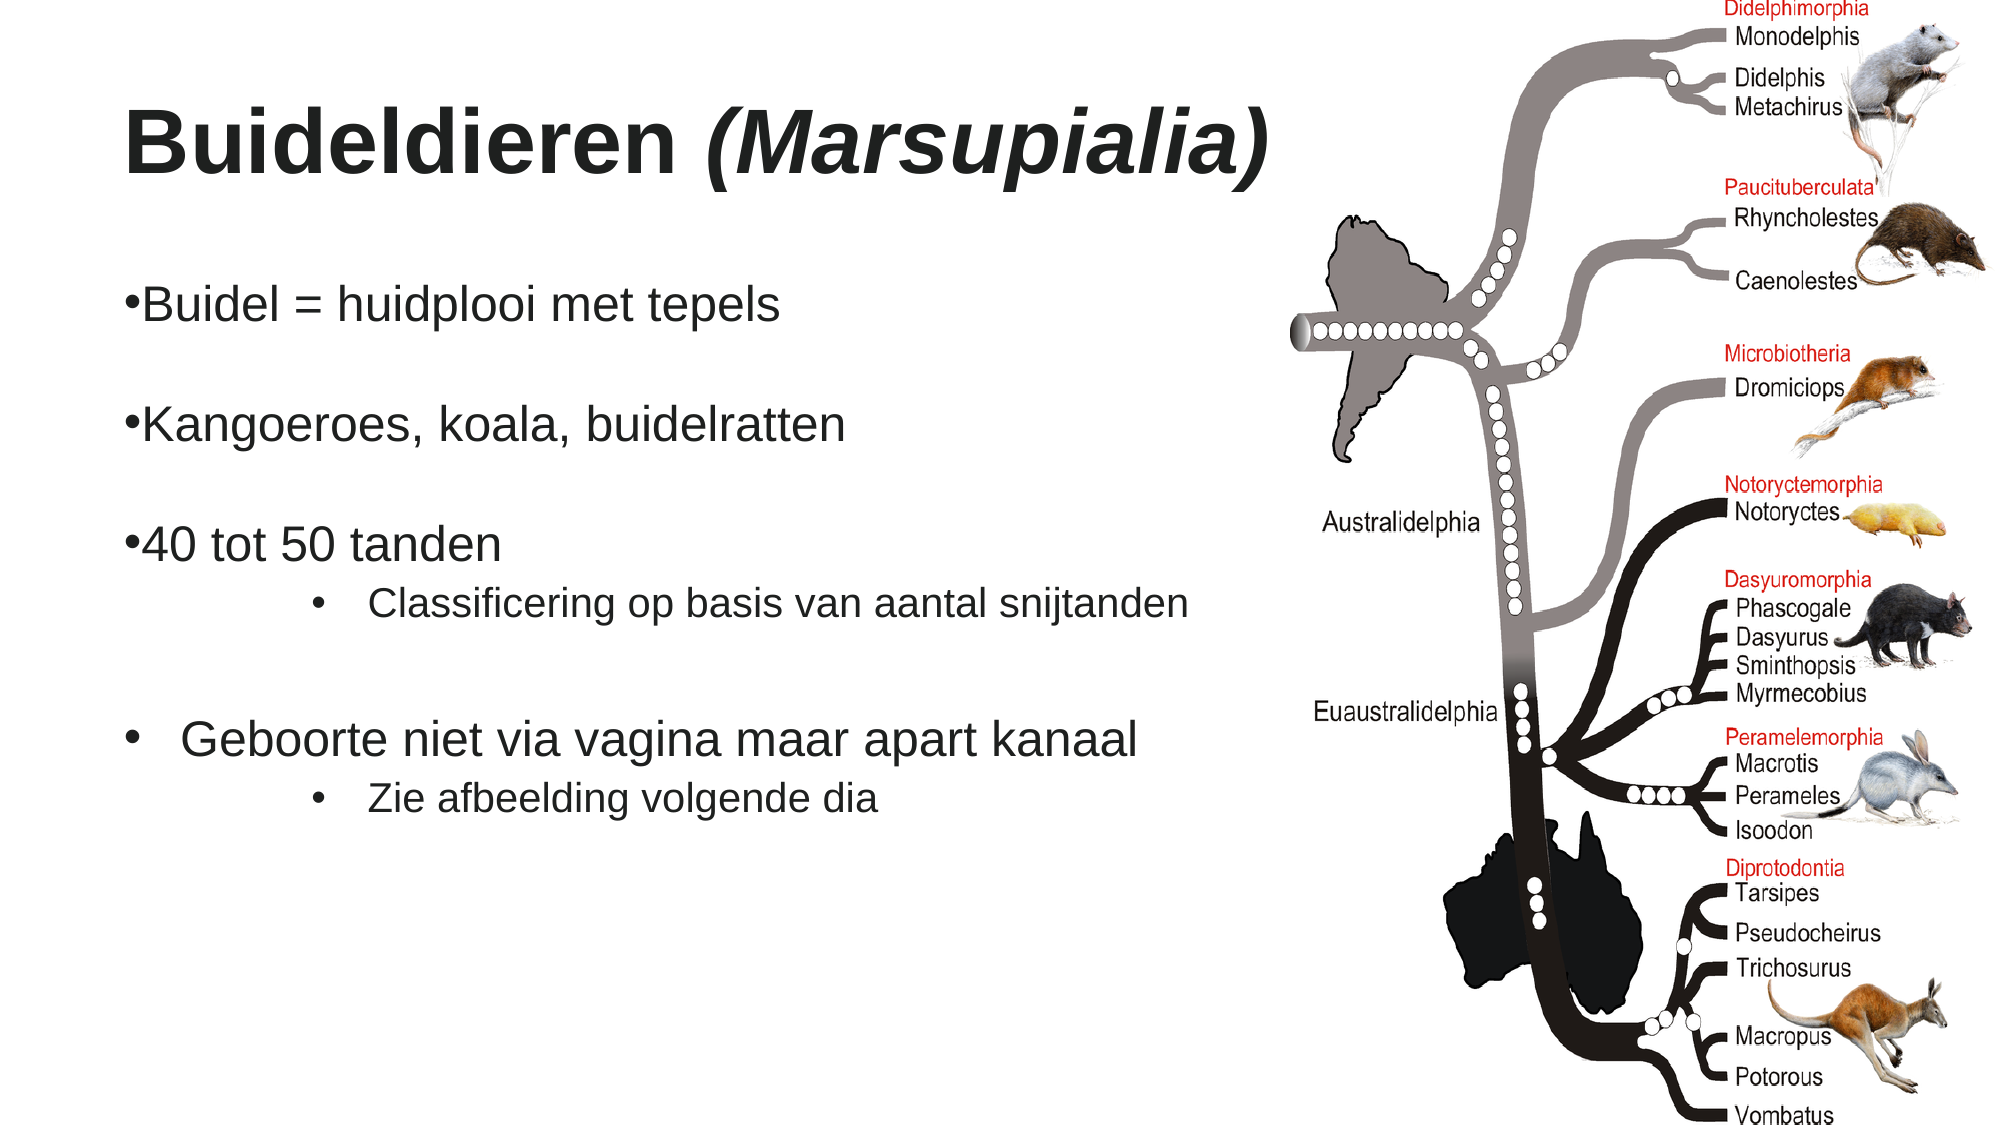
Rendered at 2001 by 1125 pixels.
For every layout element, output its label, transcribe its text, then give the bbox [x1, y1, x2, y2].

picture [1290, 0, 2001, 1125]
list Buidel = huidplooi met tepels Kangoeroes, koala, buidelratten 40 tot 50 tanden Classificering op basis van aantal snijtanden Geboorte niet via vagina maar apart kanaal Zie afbeelding volgende dia [124, 271, 1290, 986]
title Buideldieren (Marsupialia) [124, 94, 1290, 271]
